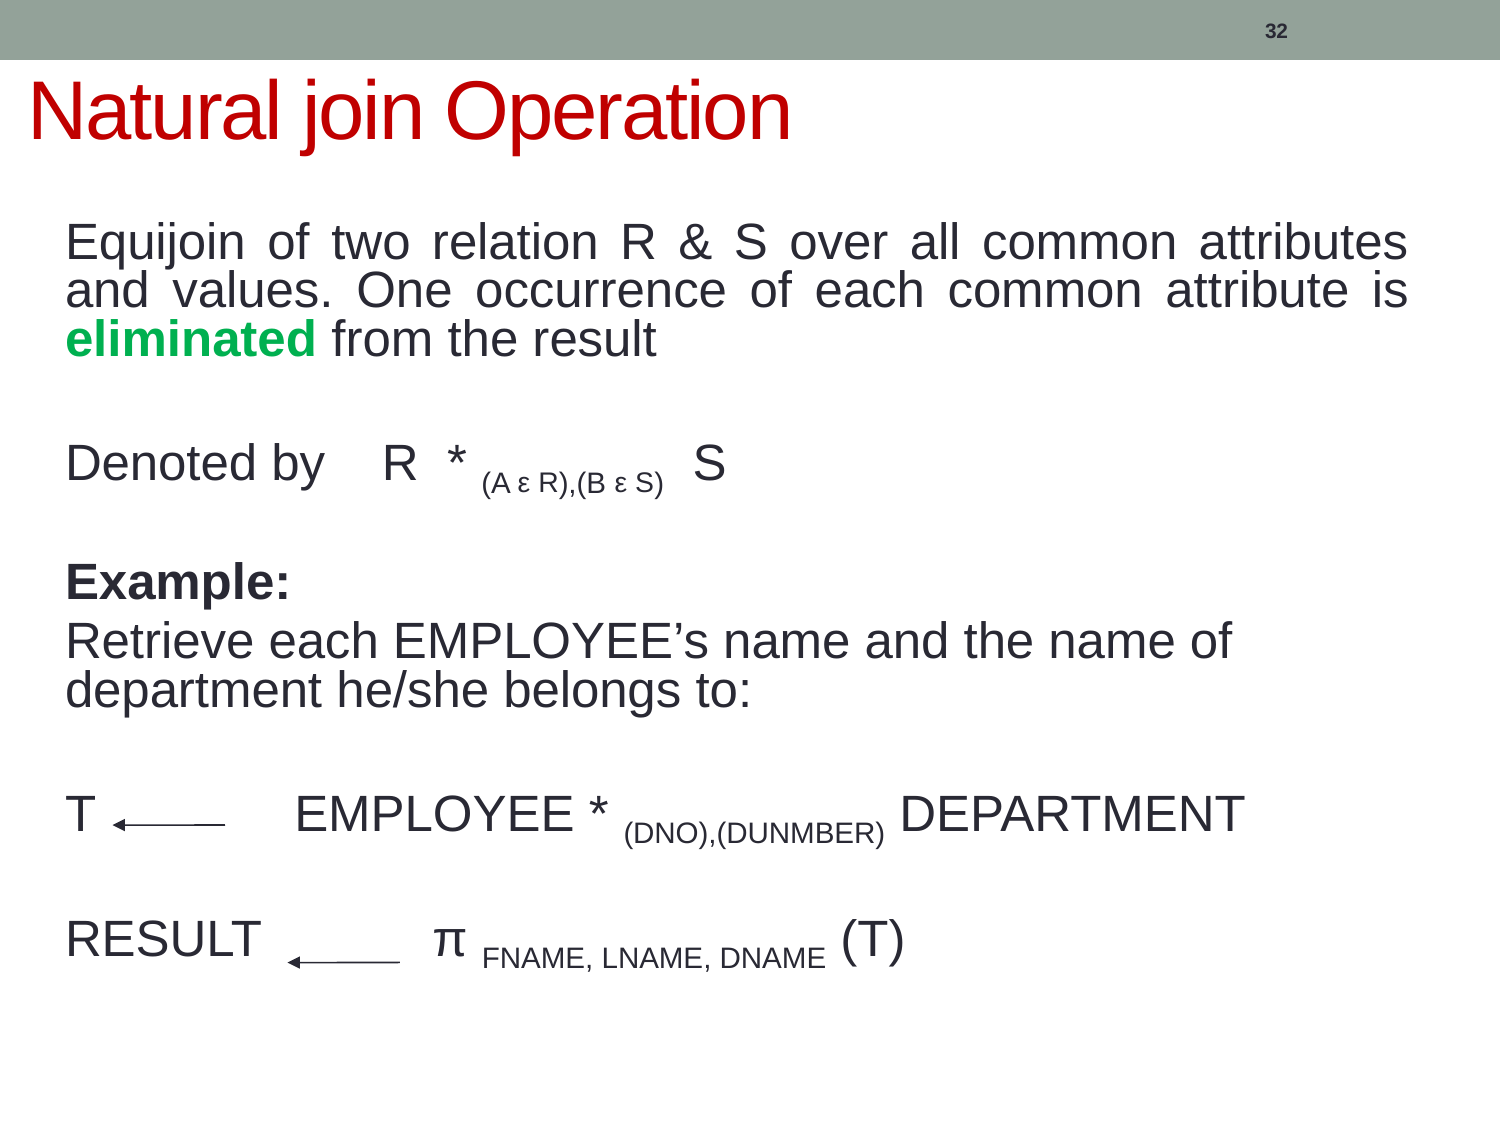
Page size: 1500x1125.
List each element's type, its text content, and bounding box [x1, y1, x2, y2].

list Equijoin of two relation R & S over all common attributes and values. One occurrence of each common attribute is eliminated from the result Denoted by R * (A ε R),(B ε S) S Example: Retrieve each EMPLOYEE’s name and the name of department he/she belongs to: T EMPLOYEE * (DNO),(DUNMBER) DEPARTMENT RESULT π FNAME, LNAME, DNAME (T) [50, 212, 1425, 975]
slide_number 32 [1250, 3, 1425, 57]
text_box [112, 818, 226, 832]
text_box [287, 956, 400, 969]
title Natural join Operation [12, 12, 1288, 200]
